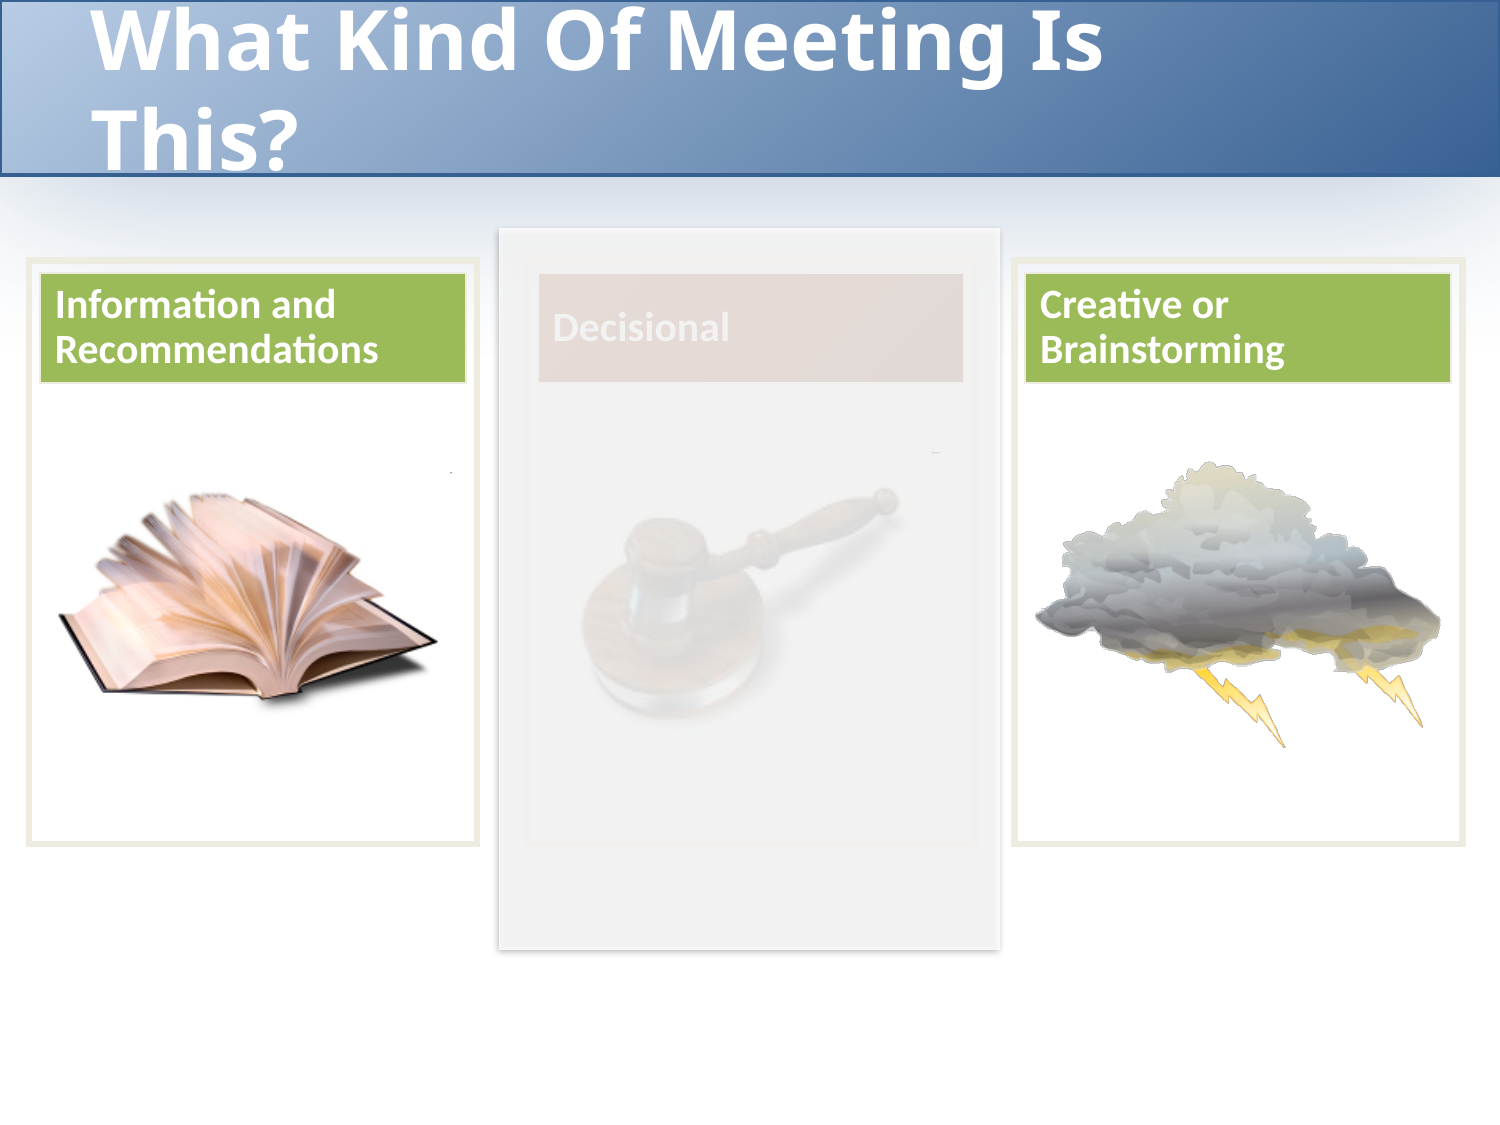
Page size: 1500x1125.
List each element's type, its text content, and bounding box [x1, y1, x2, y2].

picture [48, 472, 452, 723]
text_box Creative or Brainstorming [1025, 272, 1452, 384]
text_box Information and Recommendations [40, 272, 467, 384]
text_box [498, 227, 1001, 951]
text_box [29, 260, 478, 844]
text_box [1014, 260, 1463, 844]
picture [557, 451, 940, 754]
picture [1033, 461, 1442, 749]
title What Kind Of Meeting Is This? [75, 0, 1350, 175]
